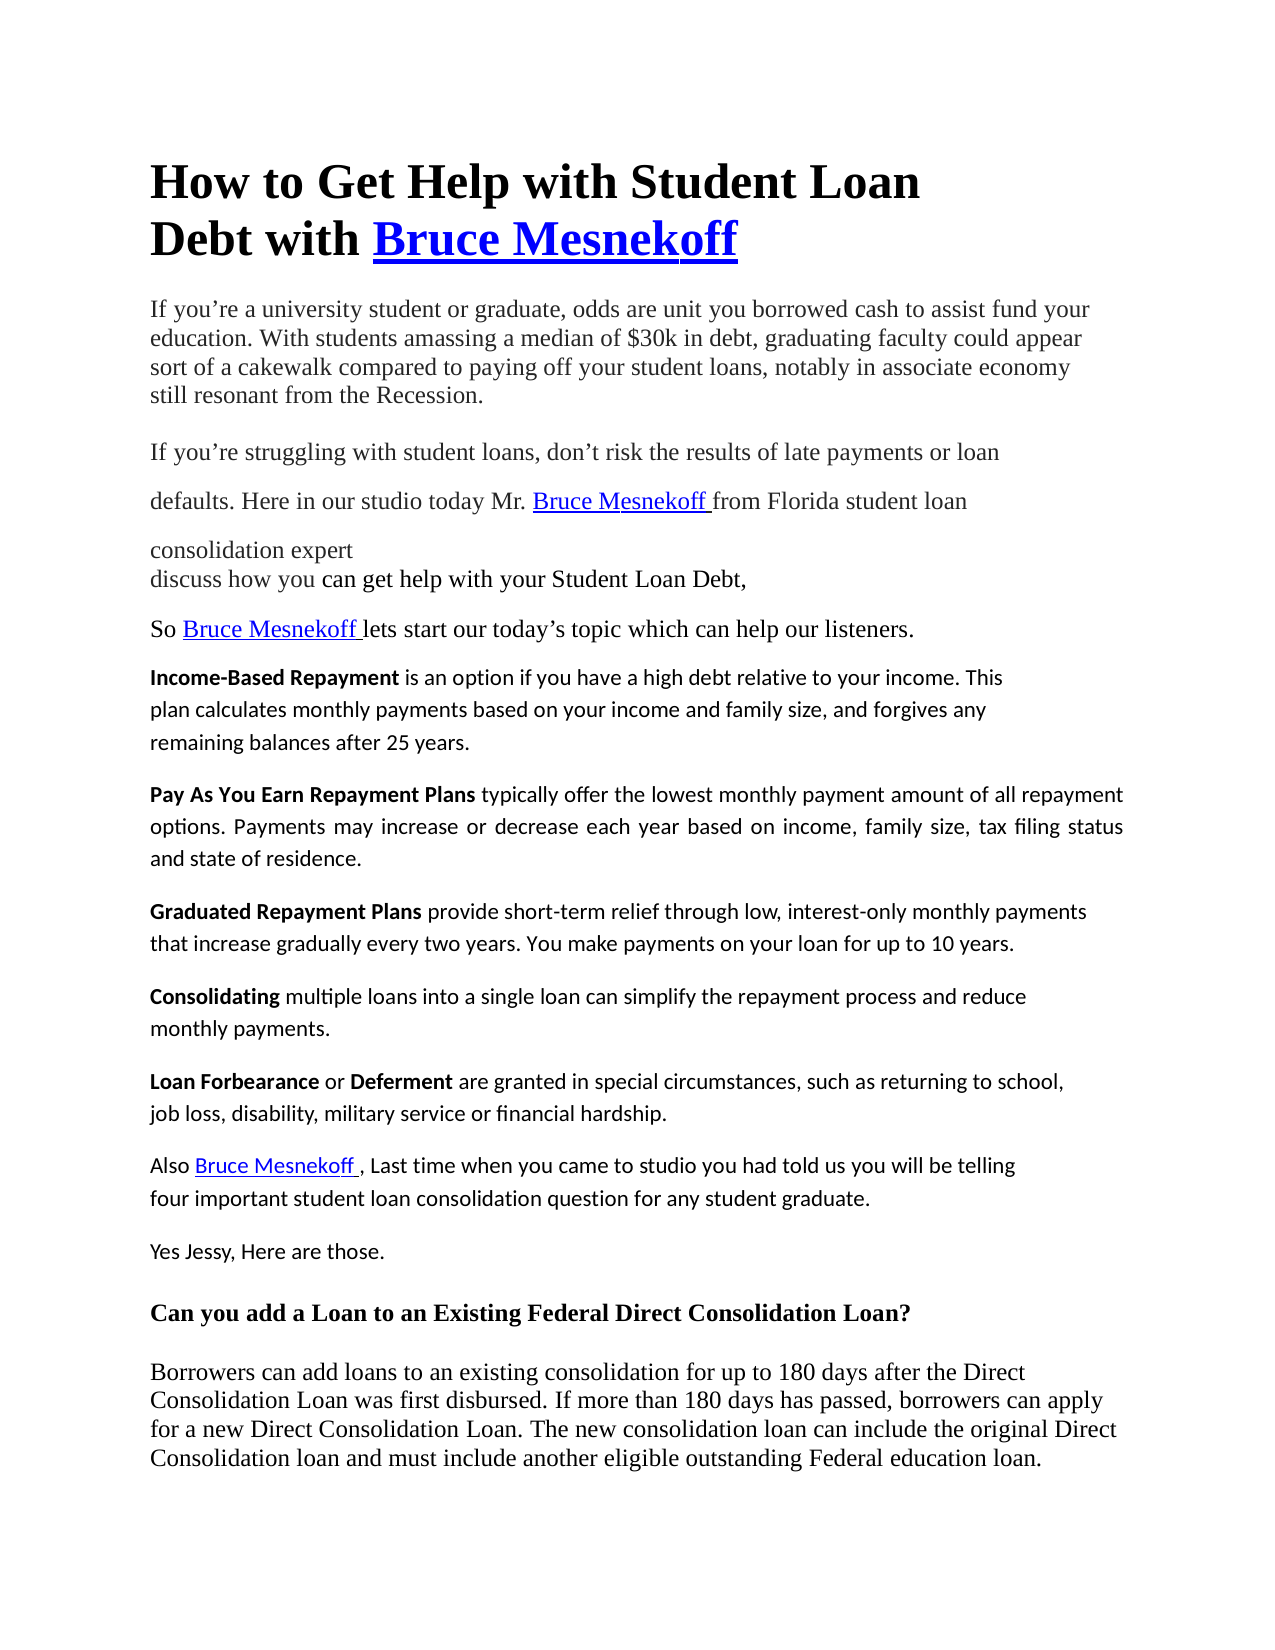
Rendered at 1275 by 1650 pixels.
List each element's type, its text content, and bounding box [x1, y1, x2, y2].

text_box How to Get Help with Student Loan Debt with Bruce Mesnekoff If you’re a university student or graduate, odds are unit you borrowed cash to assist fund your education. With students amassing a median of $30k in debt, graduating faculty could appear sort of a cakewalk compared to paying off your student loans, notably in associate economy still resonant from the Recession. If you’re struggling with student loans, don’t risk the results of late payments or loan defaults. Here in our studio today Mr. Bruce Mesnekoff from Florida student loan consolidation expert discuss how you can get help with your Student Loan Debt, So Bruce Mesnekoff lets start our today’s topic which can help our listeners. Income-Based Repayment is an option if you have a high debt relative to your income. This plan calculates monthly payments based on your income and family size, and forgives any remaining balances after 25 years. Pay As You Earn Repayment Plans typically offer the lowest monthly payment amount of all repayment options. Payments may increase or decrease each year based on income, family size, tax filing status and state of residence. Graduated Repayment Plans provide short-term relief through low, interest-only monthly payments that increase gradually every two years. You make payments on your loan for up to 10 years. Consolidating multiple loans into a single loan can simplify the repayment process and reduce monthly payments. Loan Forbearance or Deferment are granted in special circumstances, such as returning to school, job loss, disability, military service or financial hardship. Also Bruce Mesnekoff , Last time when you came to studio you had told us you will be telling four important student loan consolidation question for any student graduate. Yes Jessy, Here are those. Can you add a Loan to an Existing Federal Direct Consolidation Loan? Borrowers can add loans to an existing consolidation for up to 180 days after the Direct Consolidation Loan was first disbursed. If more than 180 days has passed, borrowers can apply for a new Direct Consolidation Loan. The new consolidation loan can include the original Direct Consolidation loan and must include another eligible outstanding Federal education loan. [147, 150, 1126, 1426]
